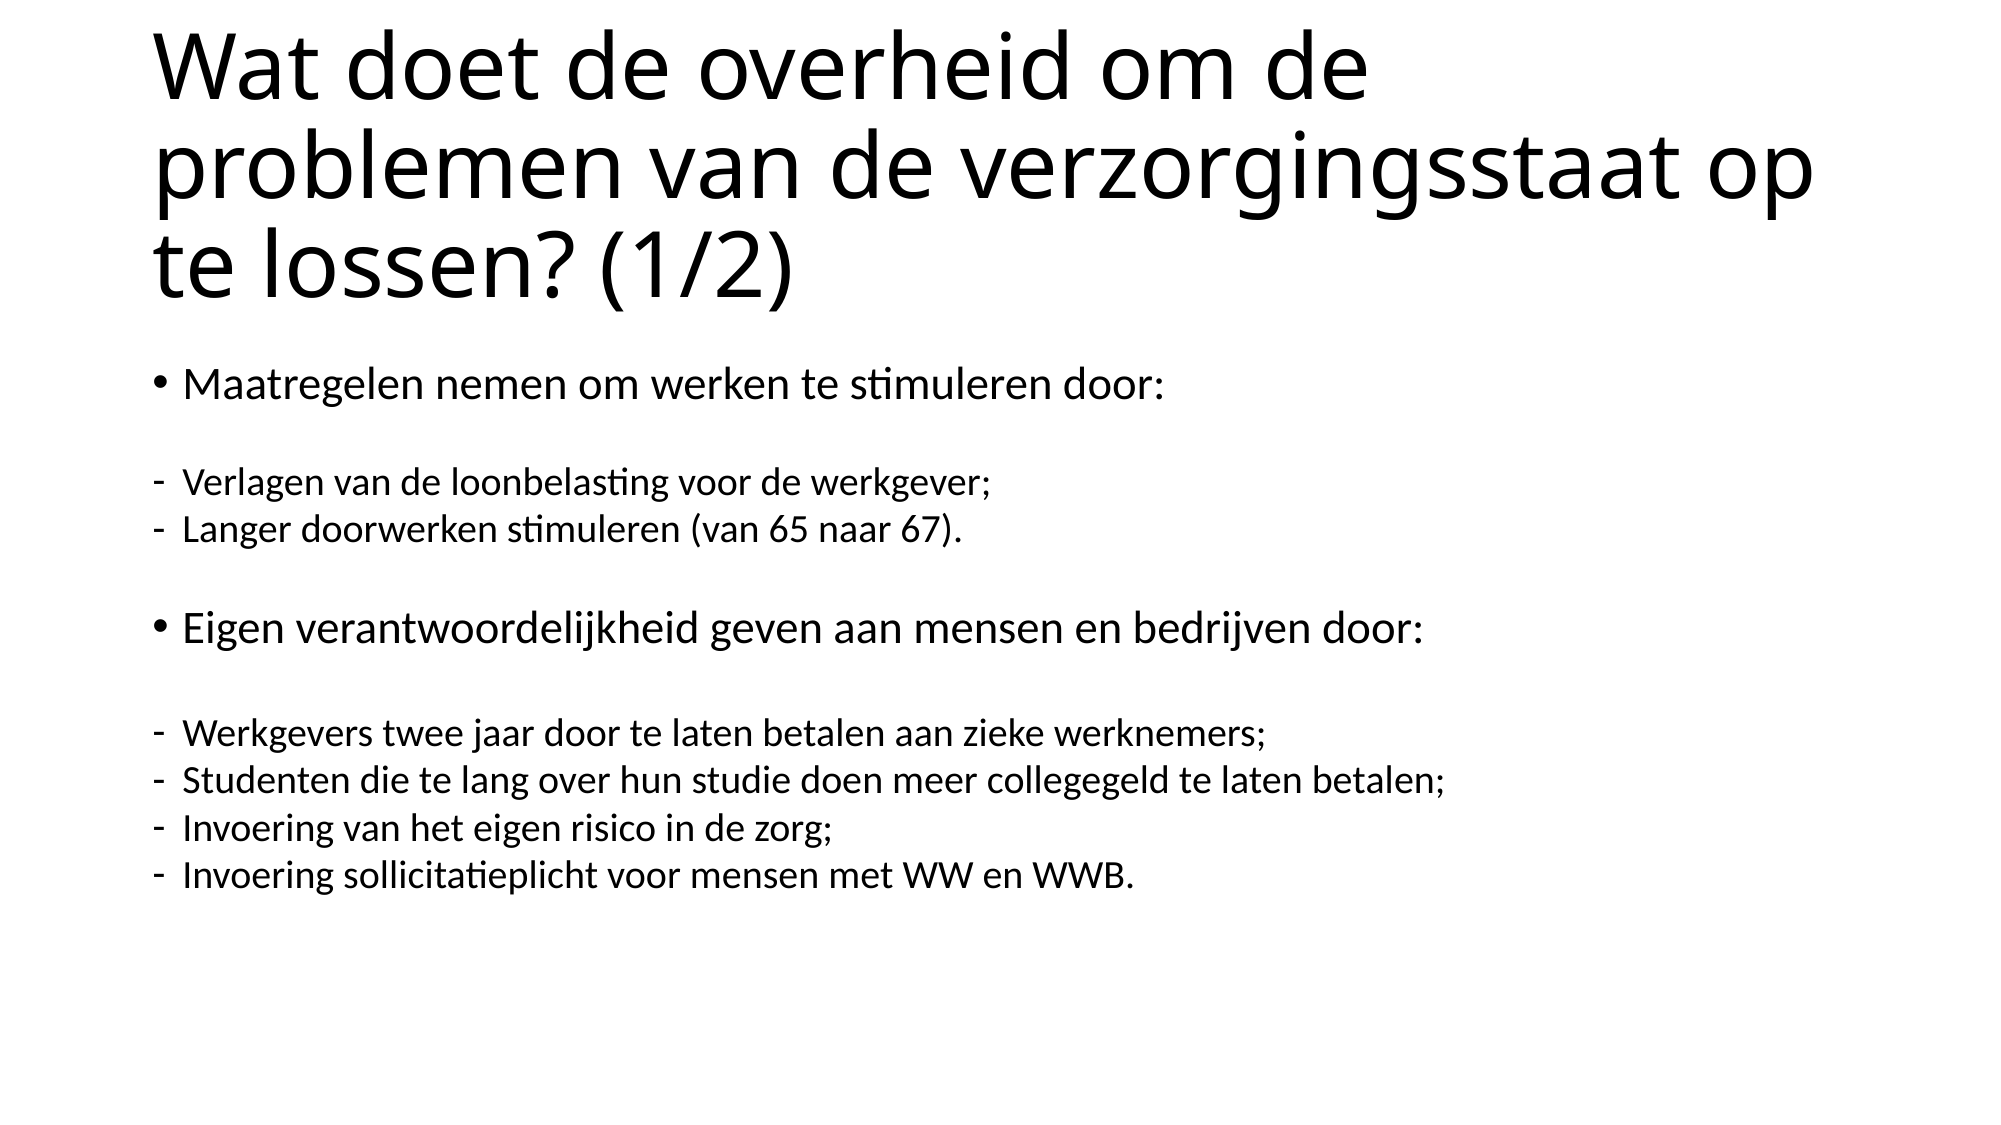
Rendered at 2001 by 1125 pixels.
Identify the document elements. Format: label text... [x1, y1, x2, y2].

list Maatregelen nemen om werken te stimuleren door: Verlagen van de loonbelasting voor de werkgever; Langer doorwerken stimuleren (van 65 naar 67). Eigen verantwoordelijkheid geven aan mensen en bedrijven door: Werkgevers twee jaar door te laten betalen aan zieke werknemers; Studenten die te lang over hun studie doen meer collegegeld te laten betalen; Invoering van het eigen risico in de zorg; Invoering sollicitatieplicht voor mensen met WW en WWB. [137, 299, 1863, 1014]
title Wat doet de overheid om de problemen van de verzorgingsstaat op te lossen? (1/2) [137, 59, 1863, 278]
